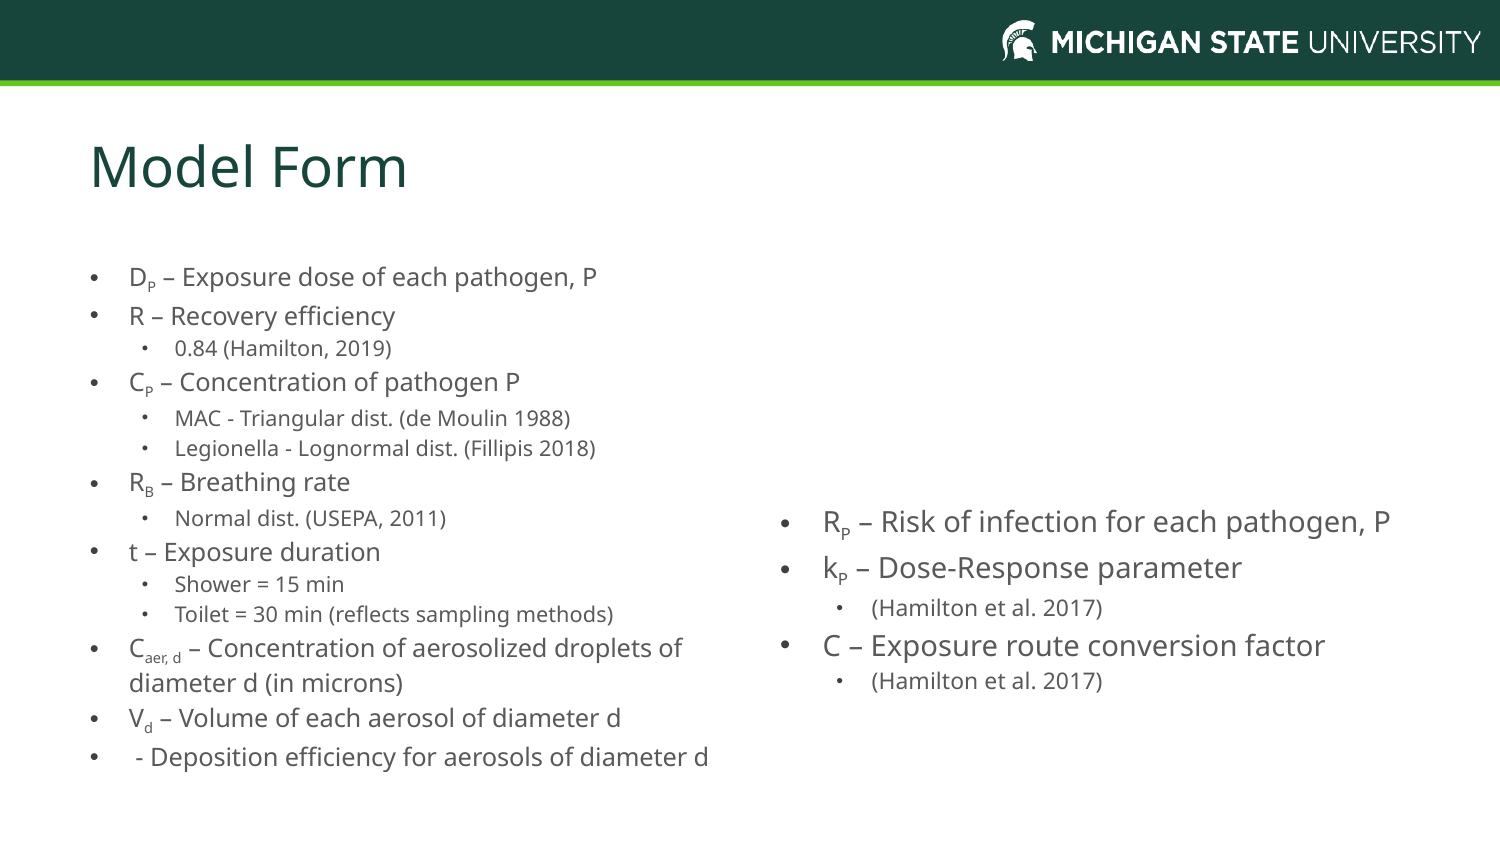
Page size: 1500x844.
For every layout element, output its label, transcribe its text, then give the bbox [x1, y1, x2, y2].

title Model Form [75, 123, 1425, 232]
text_box RP – Risk of infection for each pathogen, P kP – Dose-Response parameter (Hamilton et al. 2017) C – Exposure route conversion factor (Hamilton et al. 2017) [765, 496, 1441, 844]
